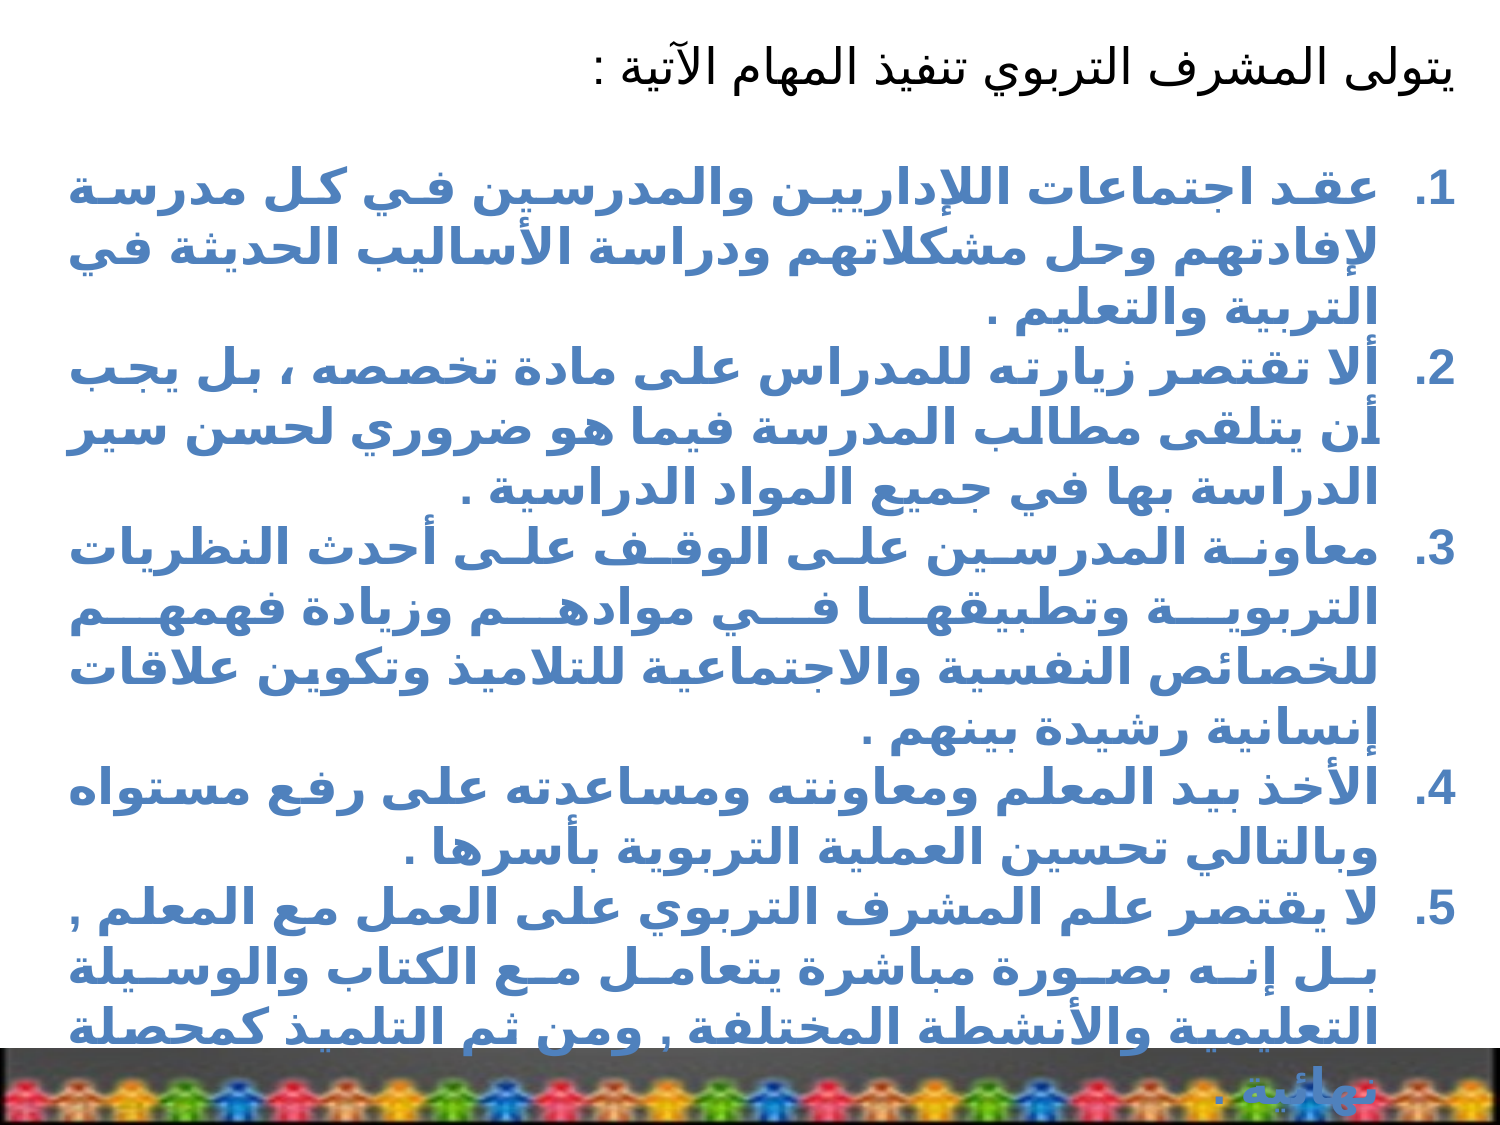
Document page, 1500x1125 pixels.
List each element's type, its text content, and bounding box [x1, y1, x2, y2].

text_box مهام المشرف التربوي : يتولى المشرف التربوي تنفيذ المهام الآتية : عقد اجتماعات اللإداريين والمدرسين في كل مدرسة لإفادتهم وحل مشكلاتهم ودراسة الأساليب الحديثة في التربية والتعليم . ألا تقتصر زيارته للمدراس على مادة تخصصه ، بل يجب أن يتلقى مطالب المدرسة فيما هو ضروري لحسن سير الدراسة بها في جميع المواد الدراسية . معاونة المدرسين على الوقف على أحدث النظريات التربوية وتطبيقها في موادهم وزيادة فهمهم للخصائص النفسية والاجتماعية للتلاميذ وتكوين علاقات إنسانية رشيدة بينهم . الأخذ بيد المعلم ومعاونته ومساعدته على رفع مستواه وبالتالي تحسين العملية التربوية بأسرها . لا يقتصر علم المشرف التربوي على العمل مع المعلم , بل إنه بصورة مباشرة يتعامل مع الكتاب والوسيلة التعليمية والأنشطة المختلفة , ومن ثم التلميذ كمحصلة نهائية . [53, 0, 1471, 1046]
picture [0, 1048, 1500, 1125]
